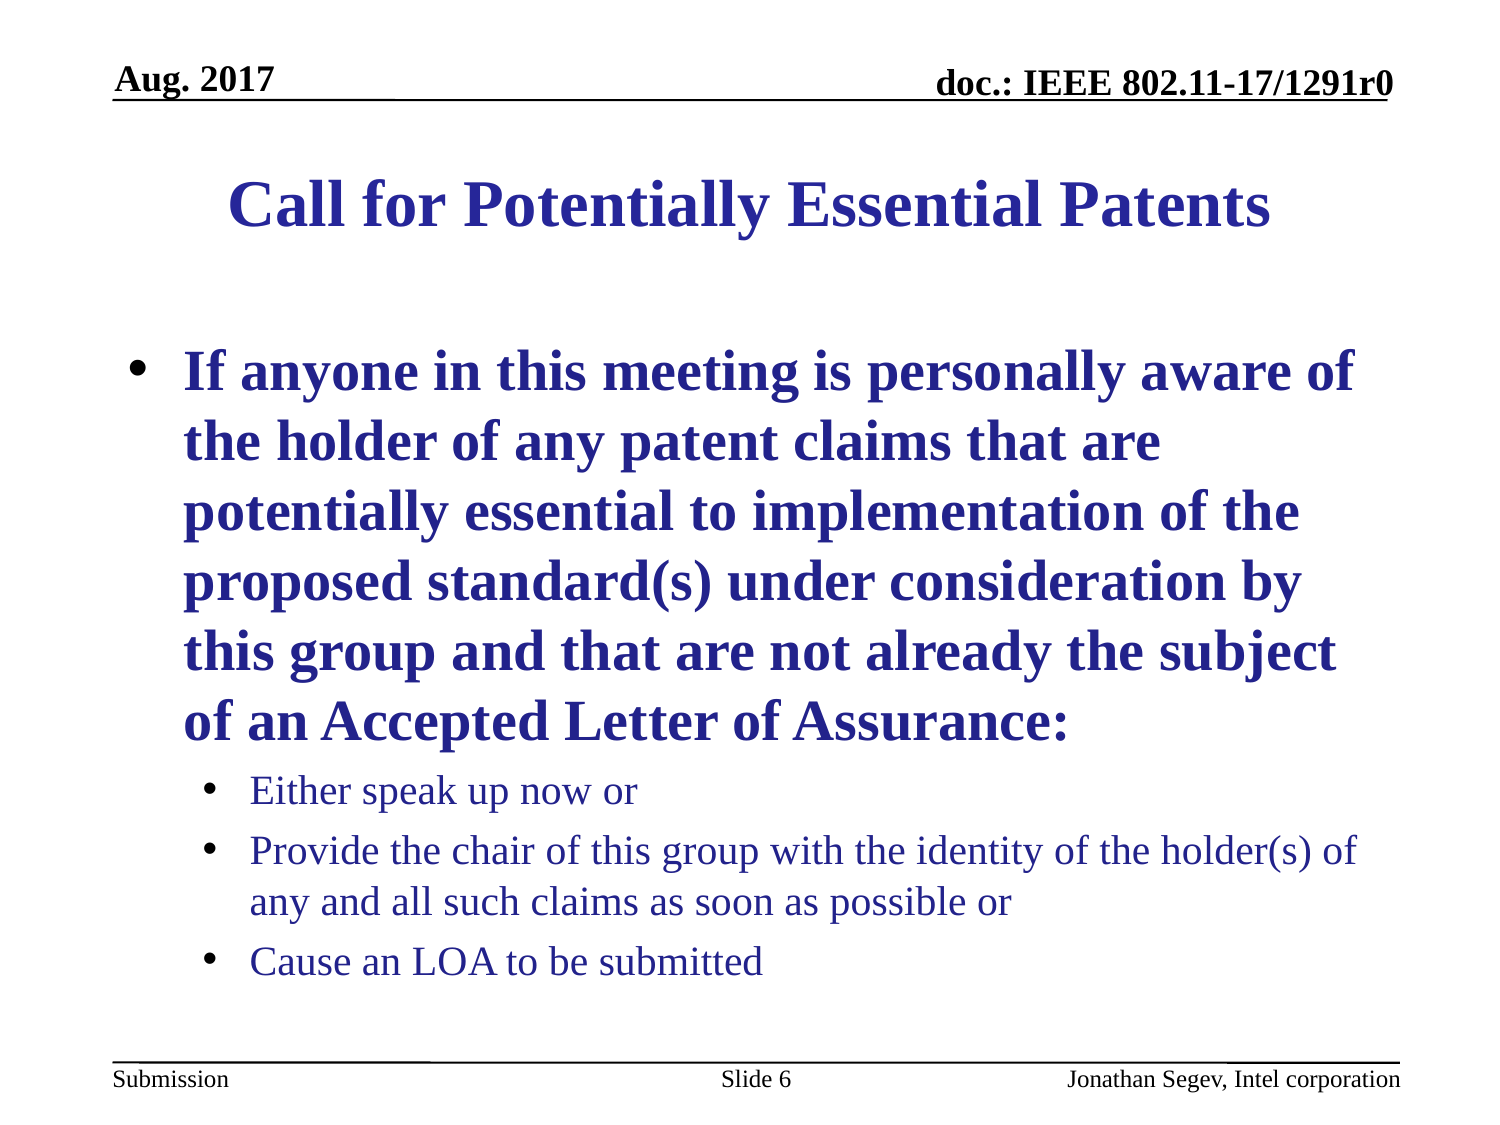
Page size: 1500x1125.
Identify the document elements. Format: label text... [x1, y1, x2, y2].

slide_number Slide 6 [712, 1061, 800, 1123]
list If anyone in this meeting is personally aware of the holder of any patent claims that are potentially essential to implementation of the proposed standard(s) under consideration by this group and that are not already the subject of an Accepted Letter of Assurance: Either speak up now or Provide the chair of this group with the identity of the holder(s) of any and all such claims as soon as possible or Cause an LOA to be submitted [112, 324, 1388, 1000]
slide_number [114, 54, 423, 100]
footer Jonathan Segev, Intel corporation [878, 1061, 1402, 1093]
title Call for Potentially Essential Patents [112, 112, 1388, 288]
